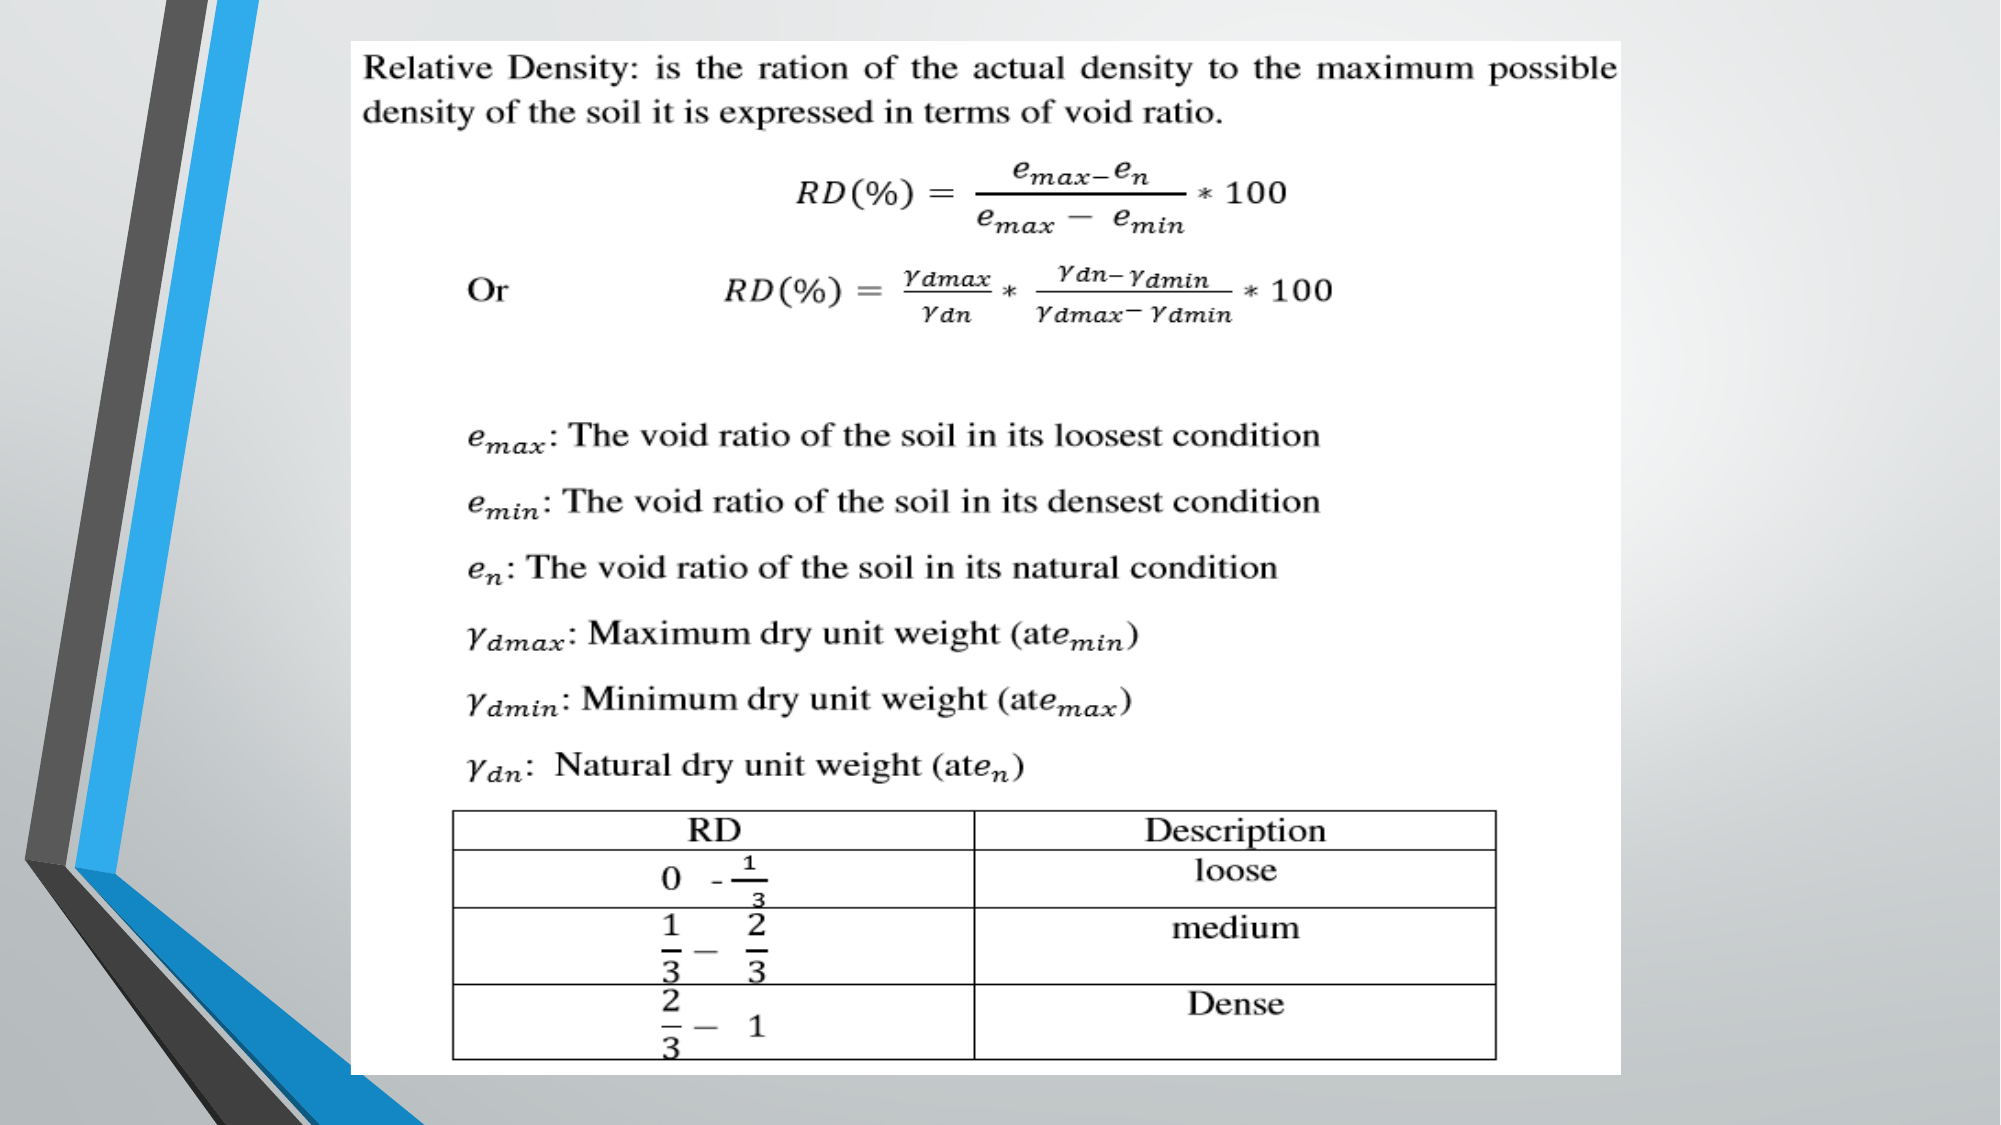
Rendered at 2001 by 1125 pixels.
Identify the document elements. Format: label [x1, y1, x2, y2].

picture [350, 40, 1622, 1075]
